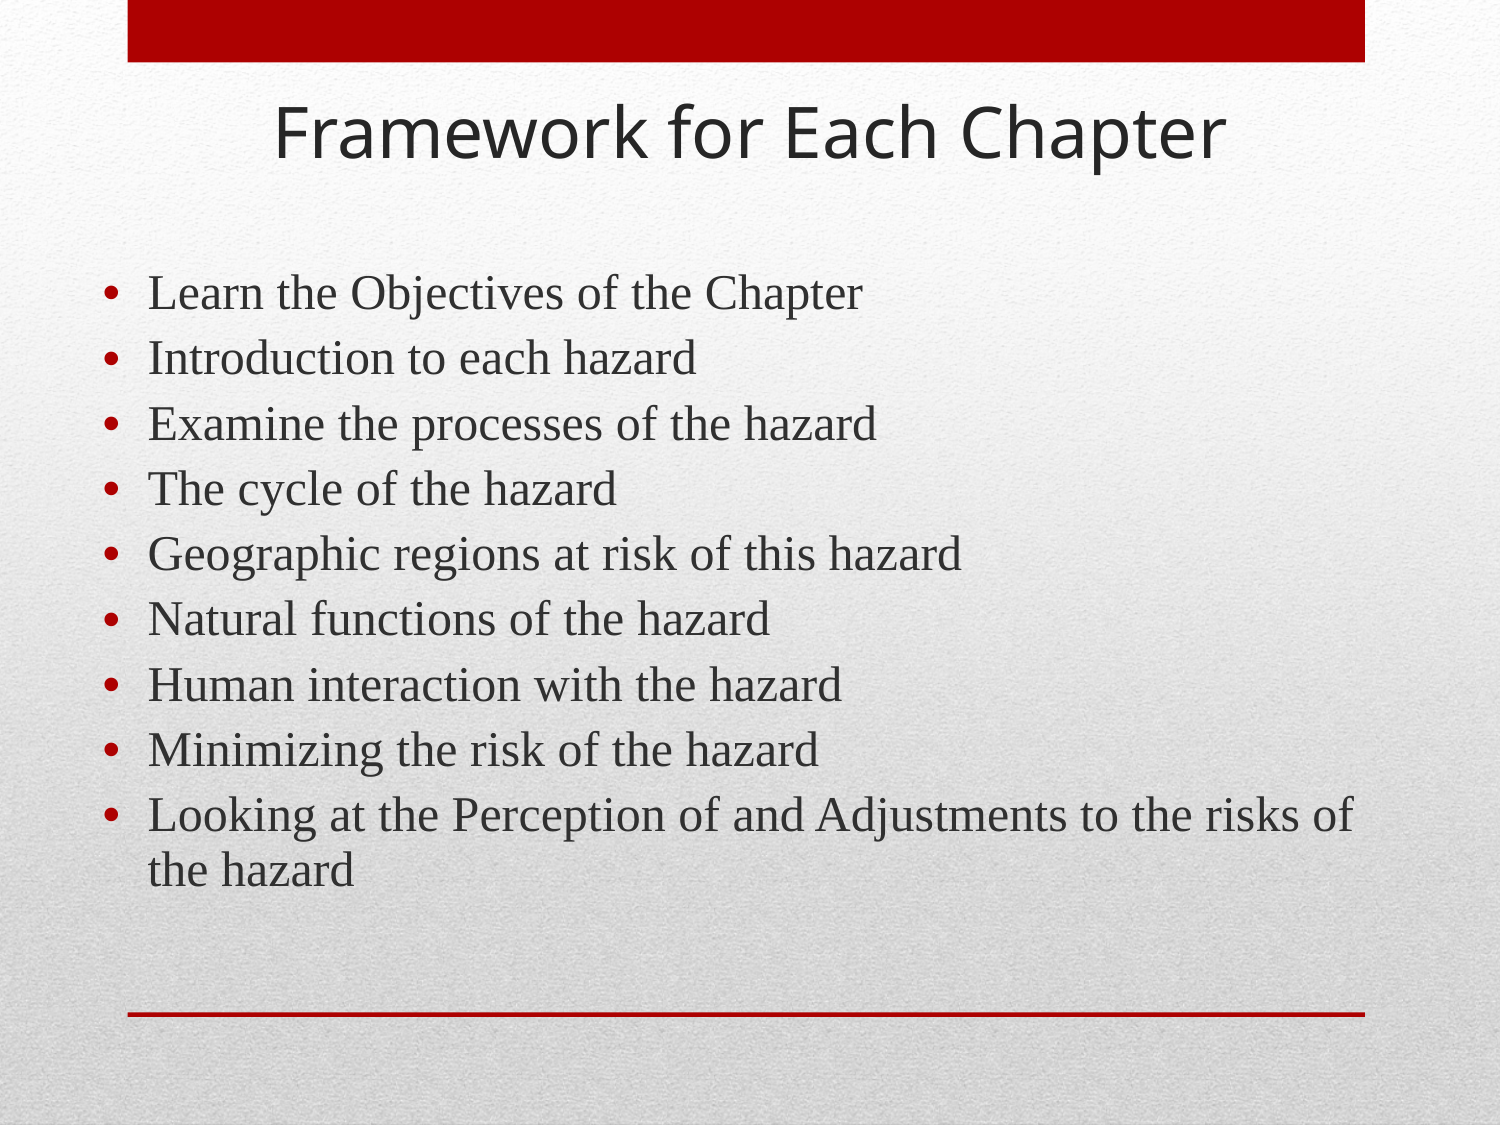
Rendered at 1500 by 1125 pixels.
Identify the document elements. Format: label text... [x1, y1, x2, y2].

list Learn the Objectives of the Chapter Introduction to each hazard Examine the processes of the hazard The cycle of the hazard Geographic regions at risk of this hazard Natural functions of the hazard Human interaction with the hazard Minimizing the risk of the hazard Looking at the Perception of and Adjustments to the risks of the hazard [87, 174, 1425, 988]
title Framework for Each Chapter [150, 75, 1350, 174]
